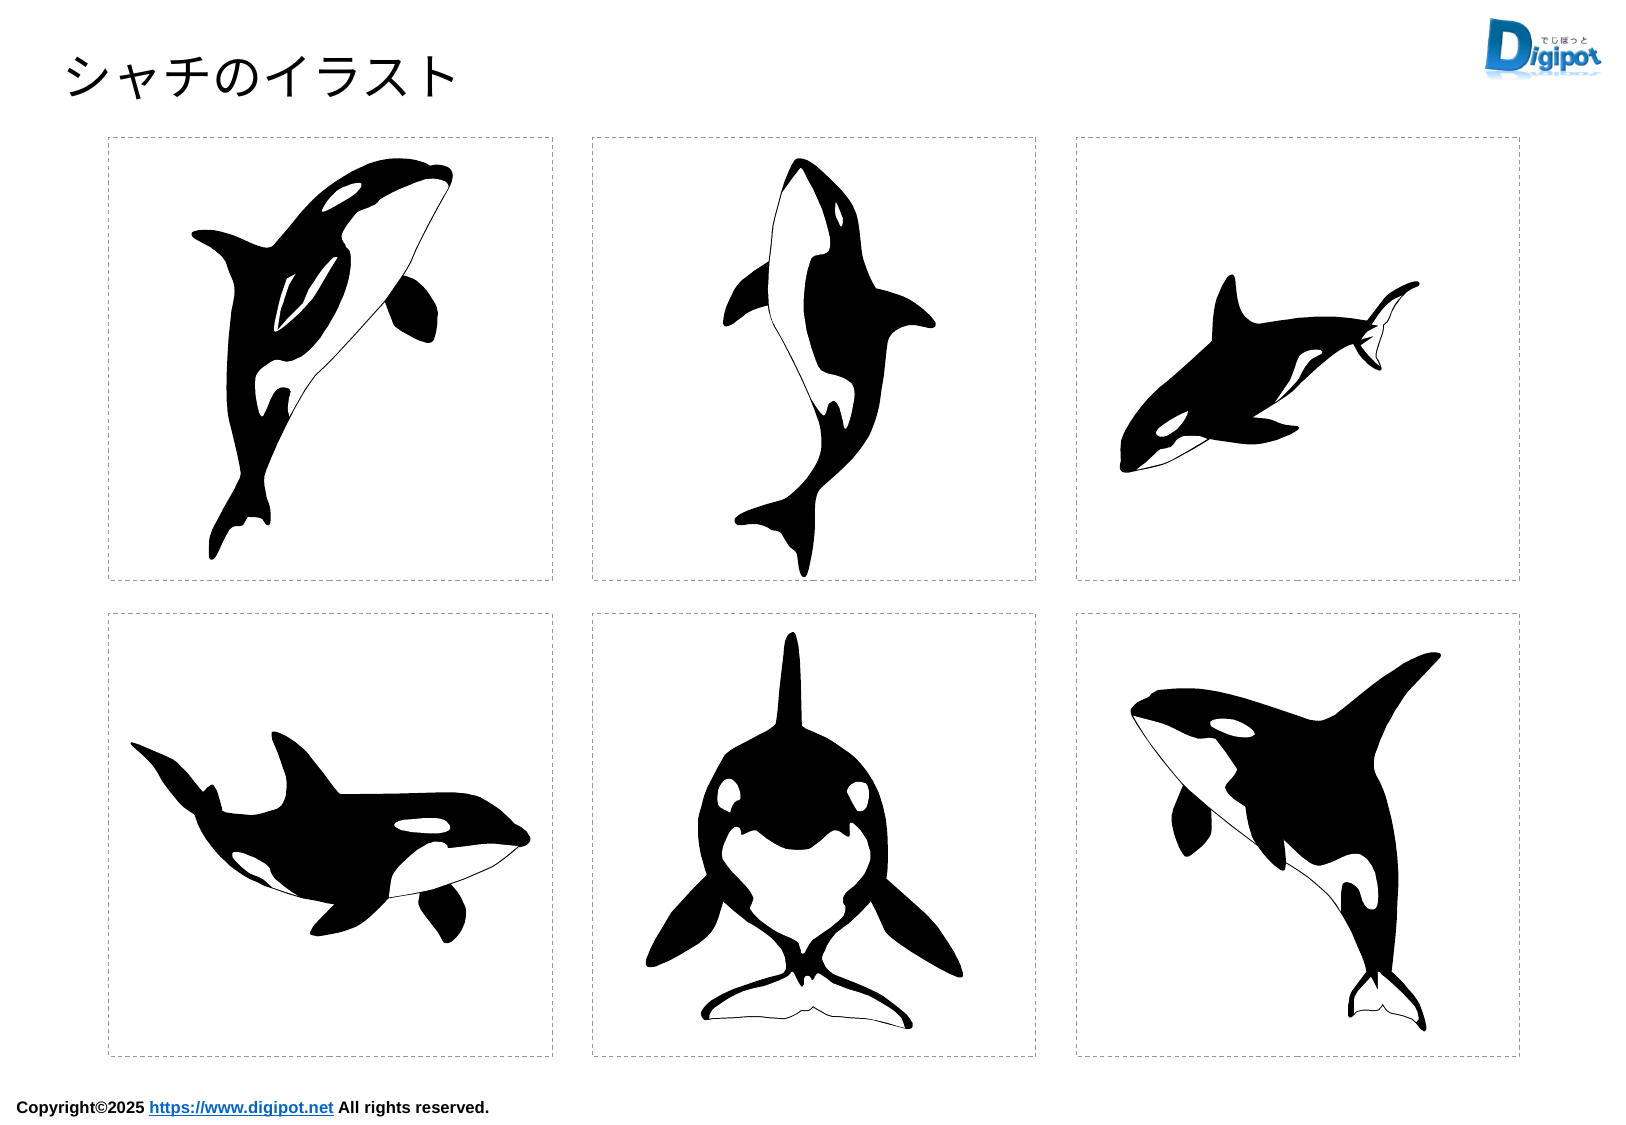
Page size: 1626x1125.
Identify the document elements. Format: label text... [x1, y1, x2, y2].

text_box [646, 633, 962, 1028]
text_box シャチのイラスト [47, 38, 477, 113]
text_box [192, 159, 452, 559]
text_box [724, 159, 935, 577]
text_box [1131, 653, 1440, 1031]
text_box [1120, 275, 1419, 472]
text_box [131, 732, 530, 943]
picture [1485, 18, 1602, 82]
